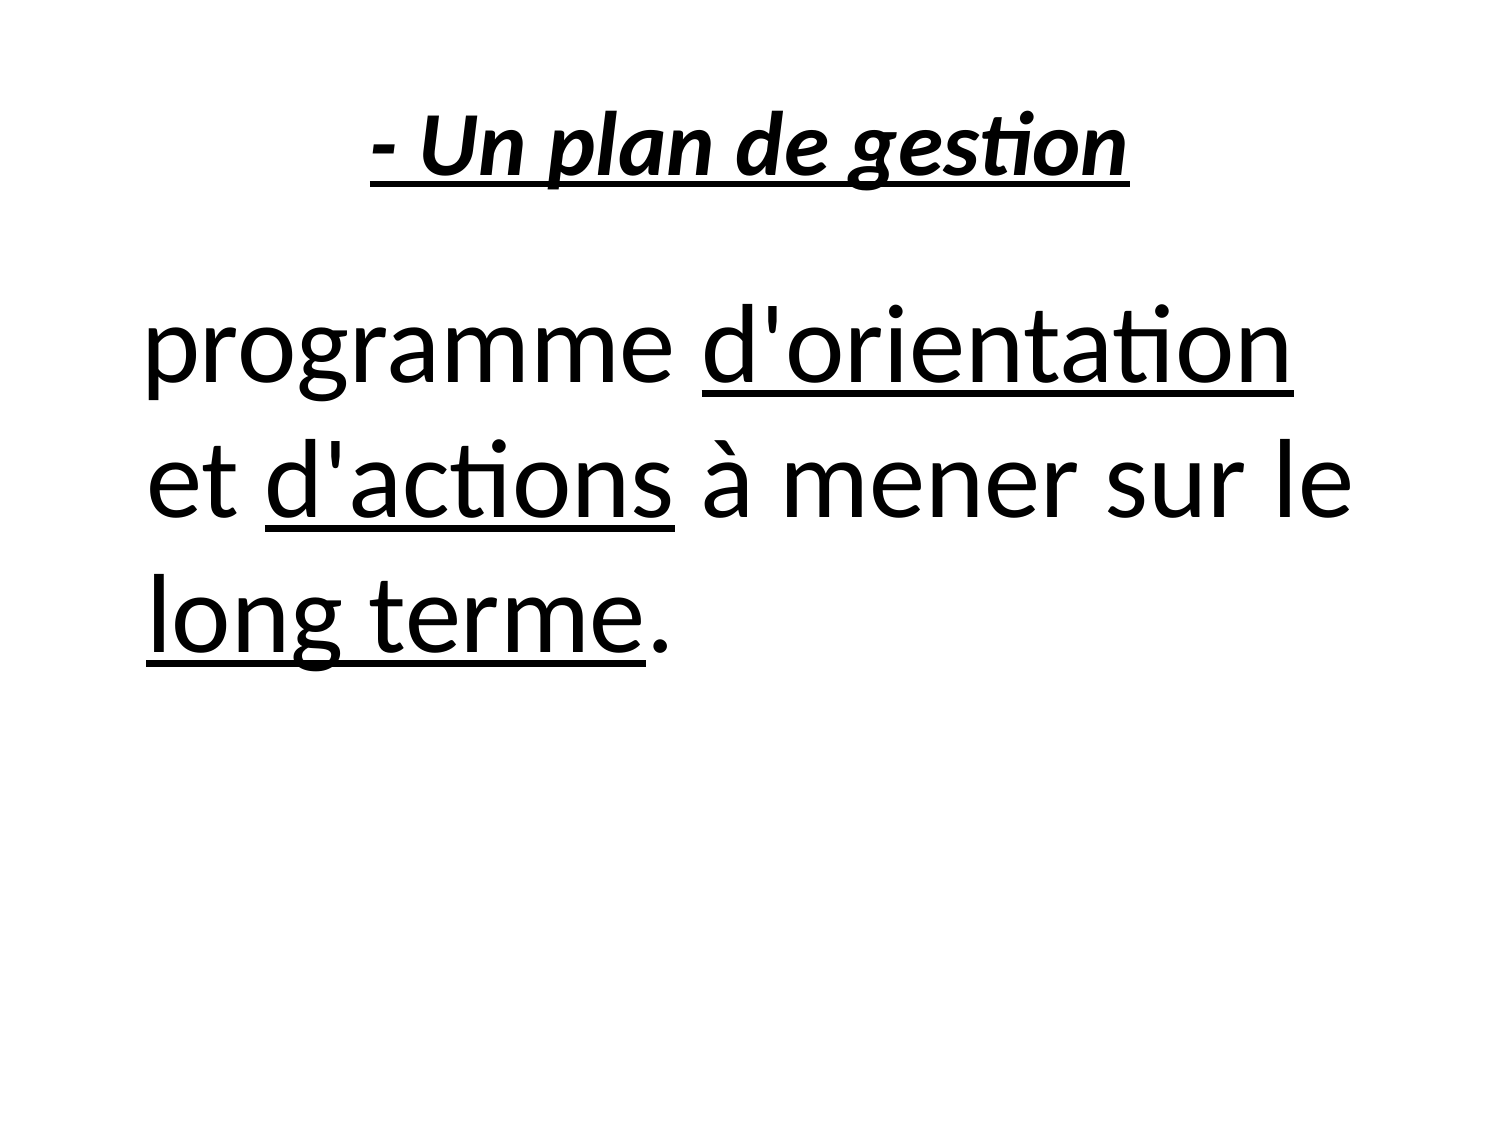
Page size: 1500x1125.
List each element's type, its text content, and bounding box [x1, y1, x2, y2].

list programme d'orientation et d'actions à mener sur le long terme. [75, 262, 1425, 1005]
title - Un plan de gestion [75, 45, 1425, 233]
